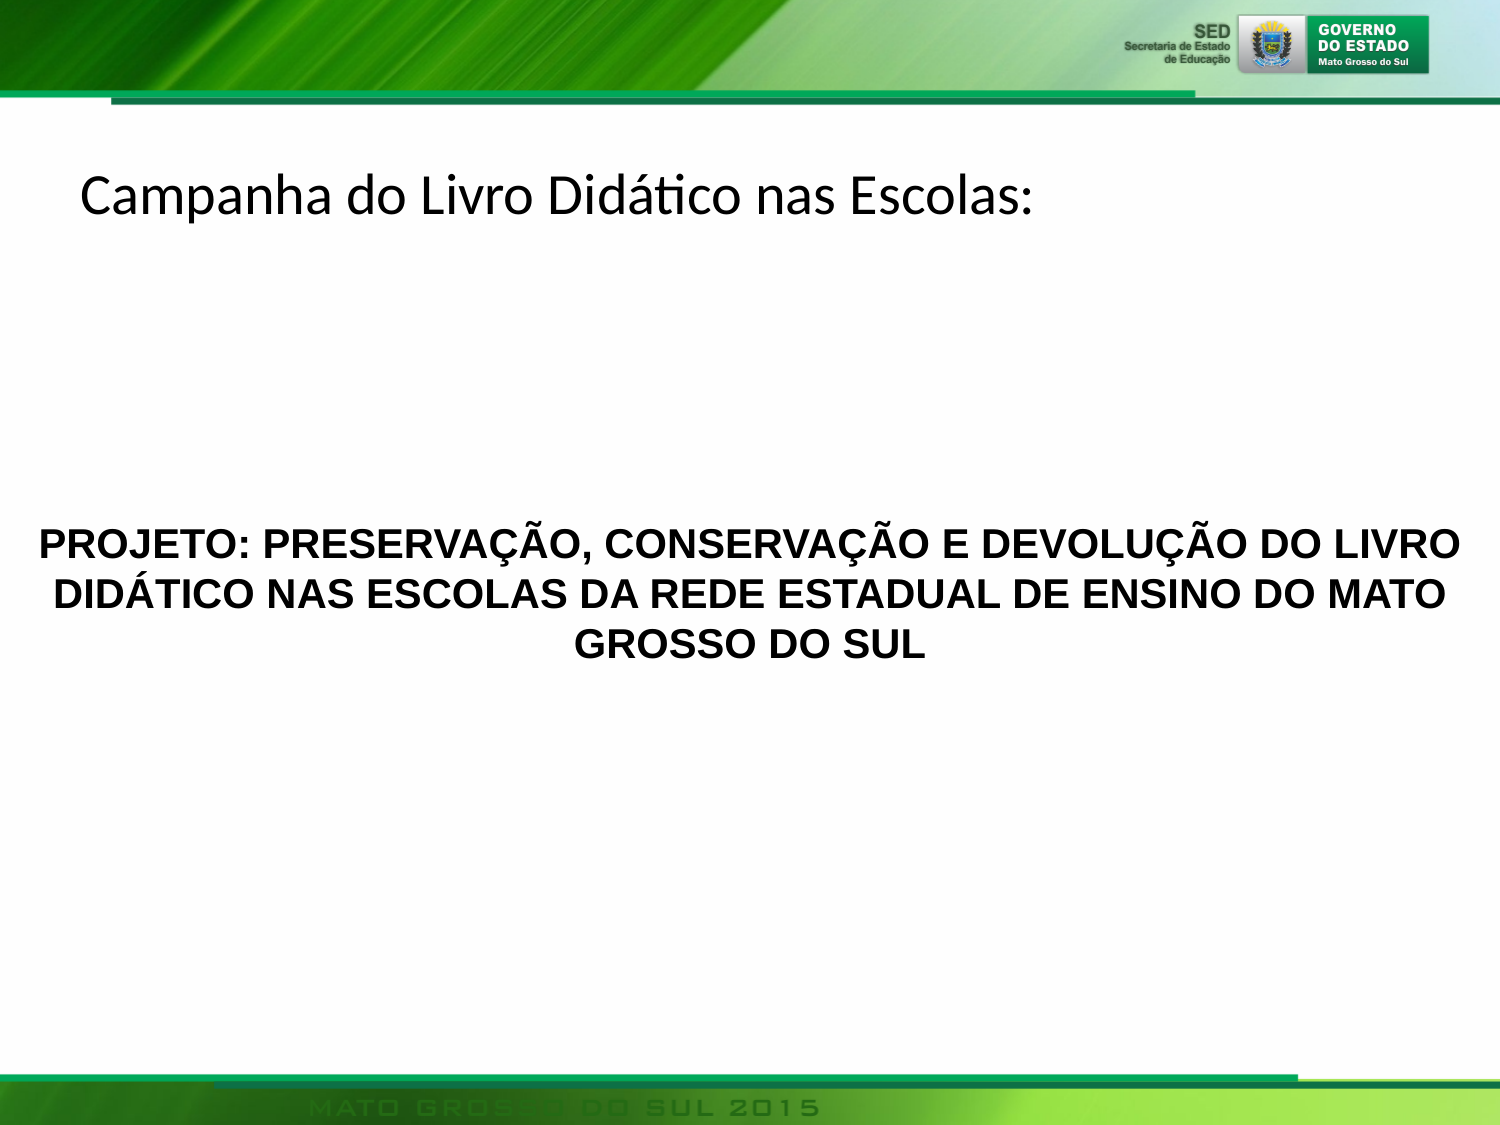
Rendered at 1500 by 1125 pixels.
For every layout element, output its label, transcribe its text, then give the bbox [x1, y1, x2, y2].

picture [0, 675, 1500, 1125]
list Campanha do Livro Didático nas Escolas: [64, 148, 1416, 303]
picture [0, 1, 1500, 509]
text_box PROJETO: PRESERVAÇÃO, CONSERVAÇÃO E DEVOLUÇÃO DO LIVRO DIDÁTICO NAS ESCOLAS DA REDE ESTADUAL DE ENSINO DO MATO GROSSO DO SUL [0, 509, 1500, 675]
